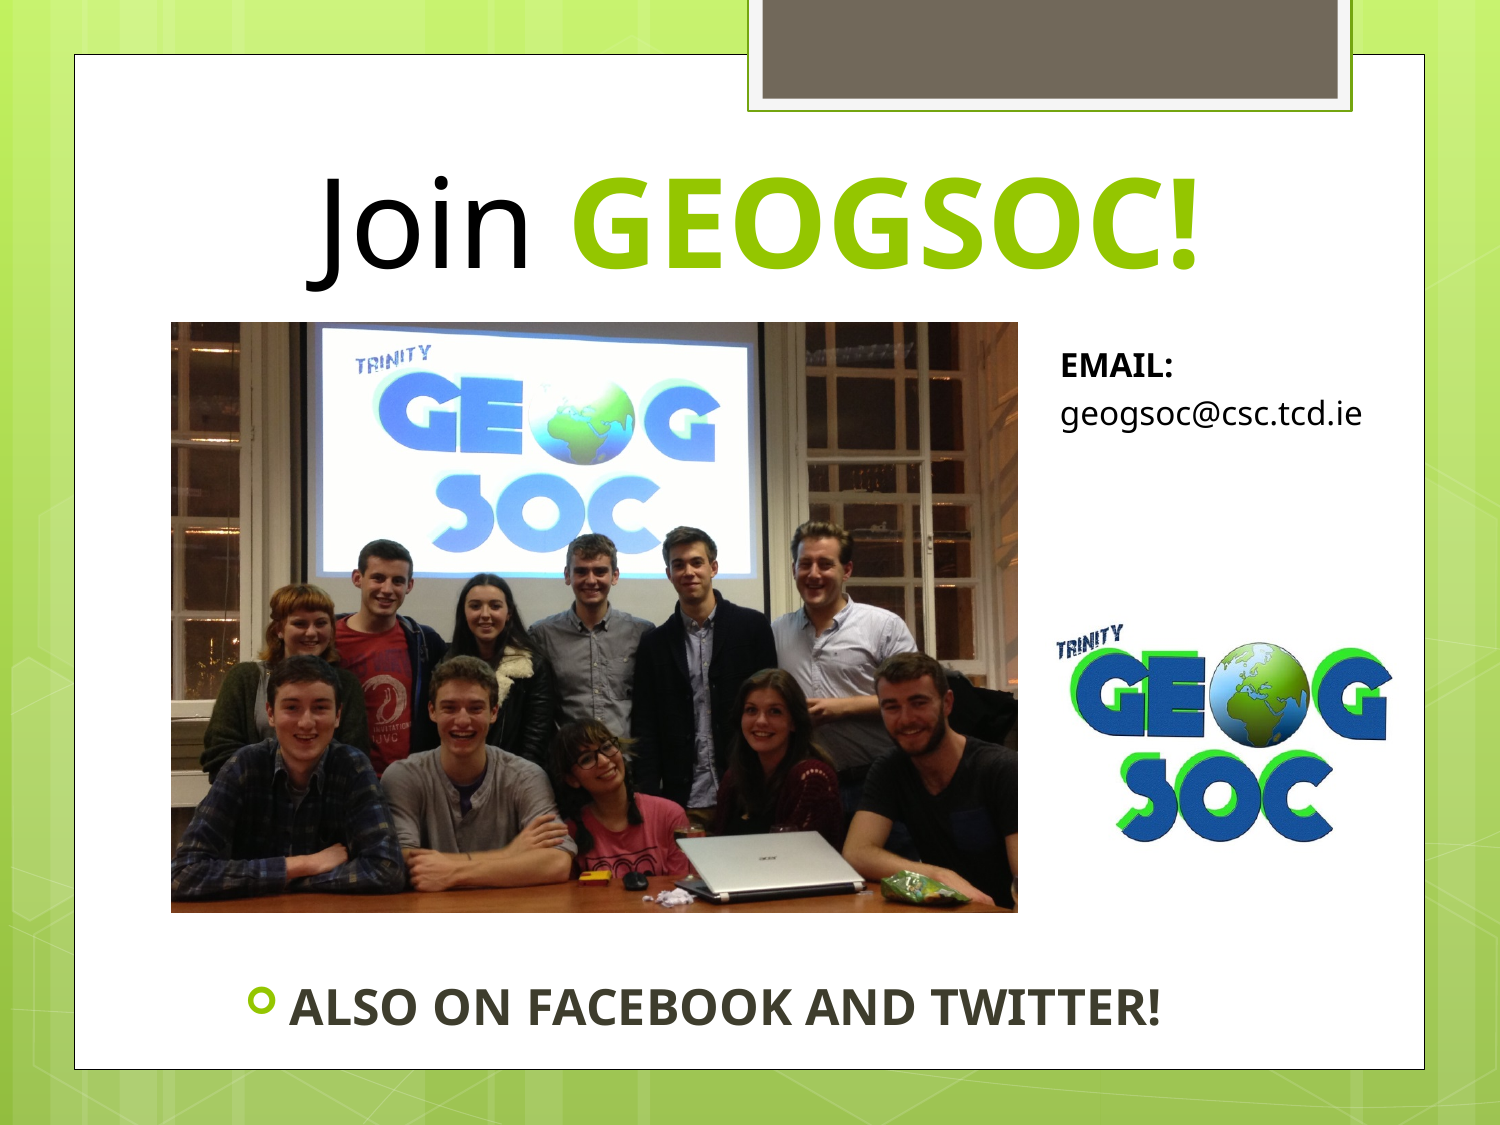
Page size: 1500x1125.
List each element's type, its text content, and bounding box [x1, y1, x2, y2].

title Join GEOGSOC! [183, 113, 1336, 302]
picture [1045, 562, 1400, 918]
list ALSO ON FACEBOOK AND TWITTER! [218, 967, 1294, 1079]
picture [170, 321, 1018, 914]
text_box EMAIL: geogsoc@csc.tcd.ie [1045, 336, 1424, 442]
